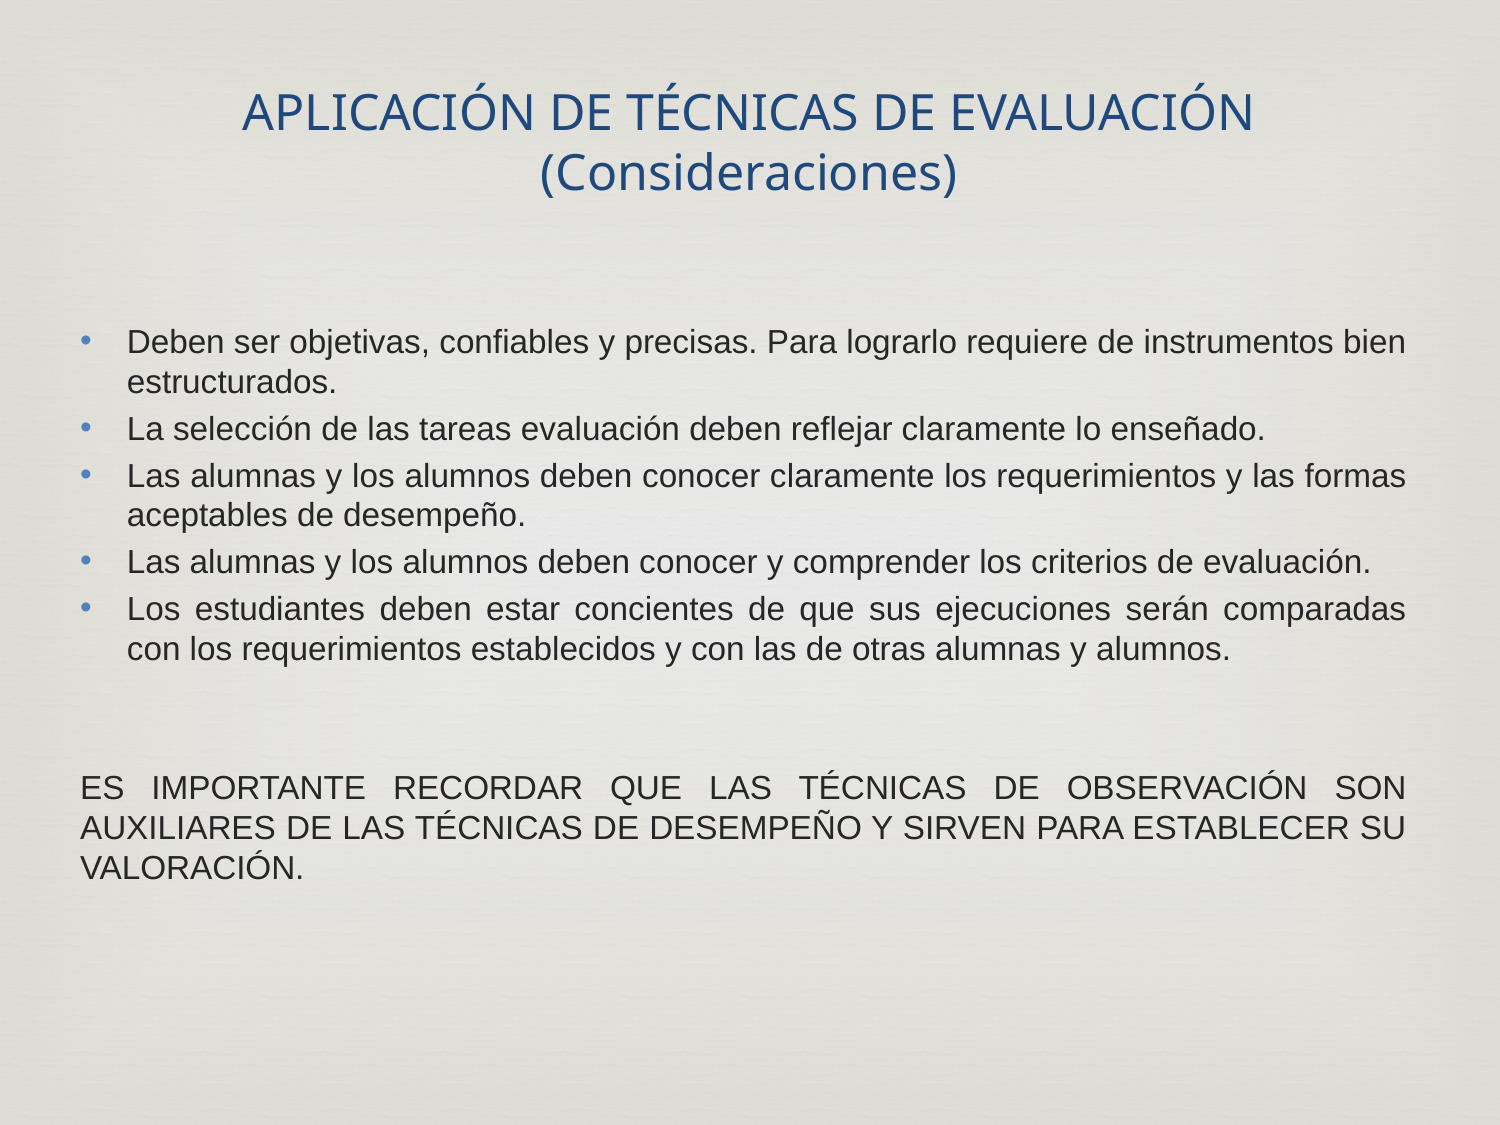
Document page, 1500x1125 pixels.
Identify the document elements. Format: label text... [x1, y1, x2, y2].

title APLICACIÓN DE TÉCNICAS DE EVALUACIÓN (Consideraciones) [112, 54, 1387, 209]
list Deben ser objetivas, confiables y precisas. Para lograrlo requiere de instrumentos bien estructurados. La selección de las tareas evaluación deben reflejar claramente lo enseñado. Las alumnas y los alumnos deben conocer claramente los requerimientos y las formas aceptables de desempeño. Las alumnas y los alumnos deben conocer y comprender los criterios de evaluación. Los estudiantes deben estar concientes de que sus ejecuciones serán comparadas con los requerimientos establecidos y con las de otras alumnas y alumnos. ES IMPORTANTE RECORDAR QUE LAS TÉCNICAS DE OBSERVACIÓN SON AUXILIARES DE LAS TÉCNICAS DE DESEMPEÑO Y SIRVEN PARA ESTABLECER SU VALORACIÓN. [64, 219, 1424, 1059]
